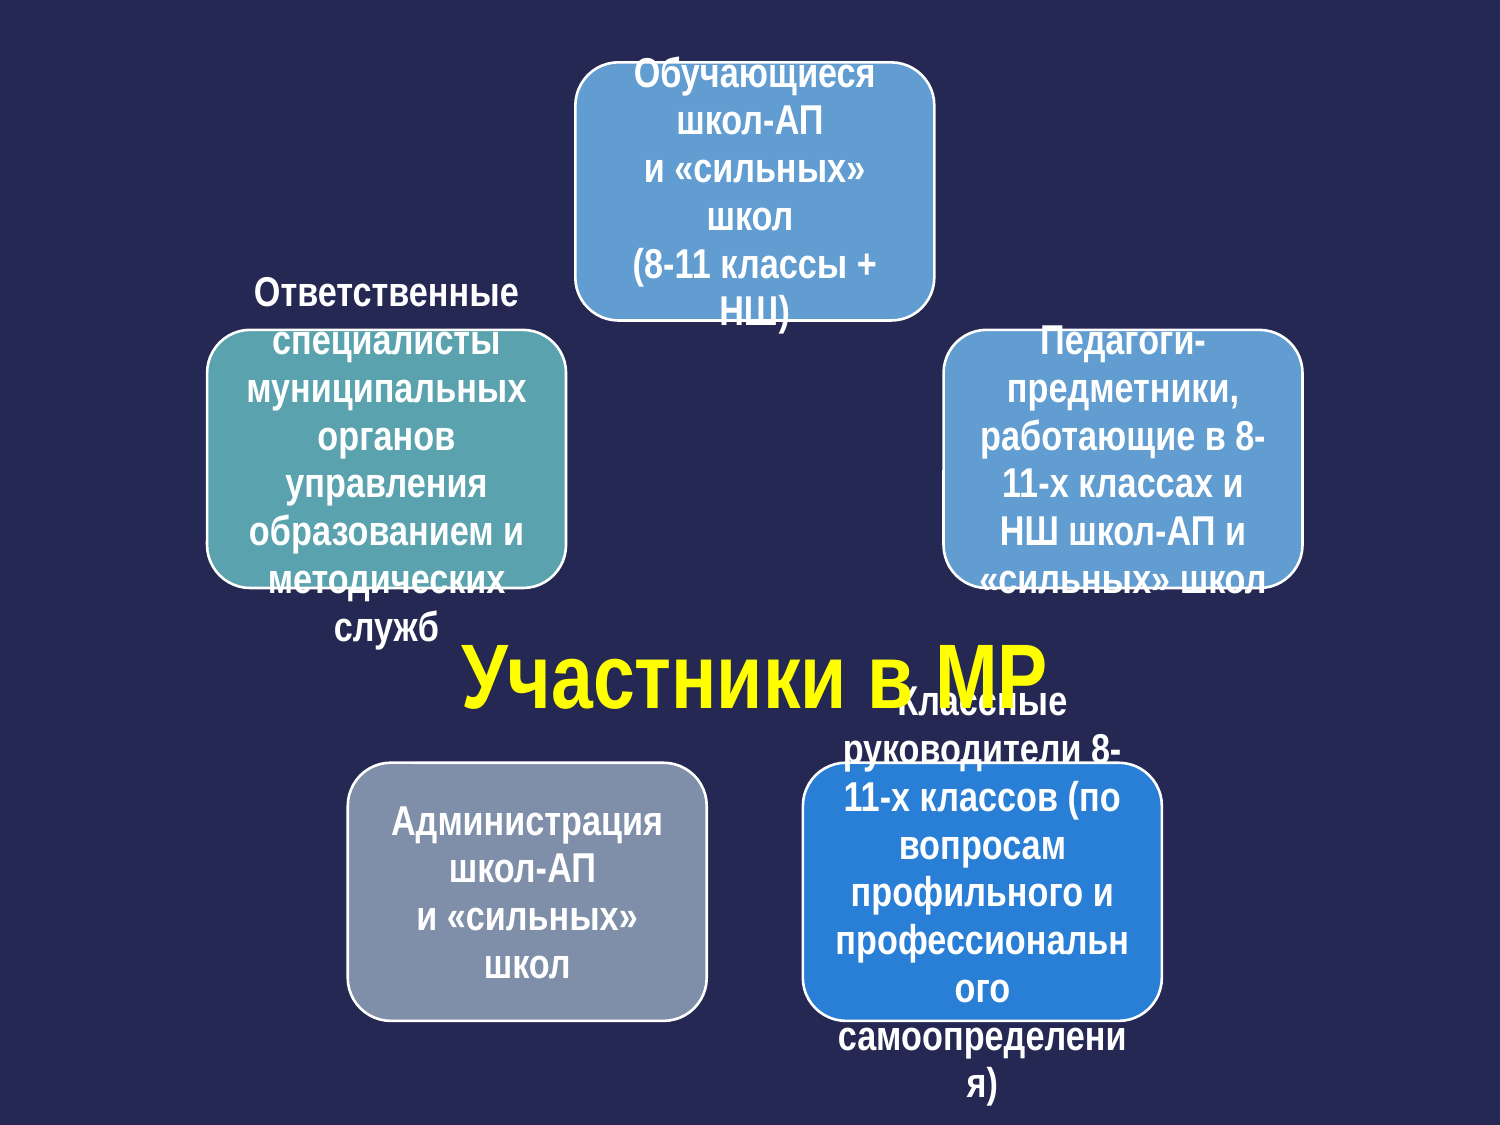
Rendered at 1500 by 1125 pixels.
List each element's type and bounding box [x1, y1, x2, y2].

text_box [36, 62, 1473, 1096]
